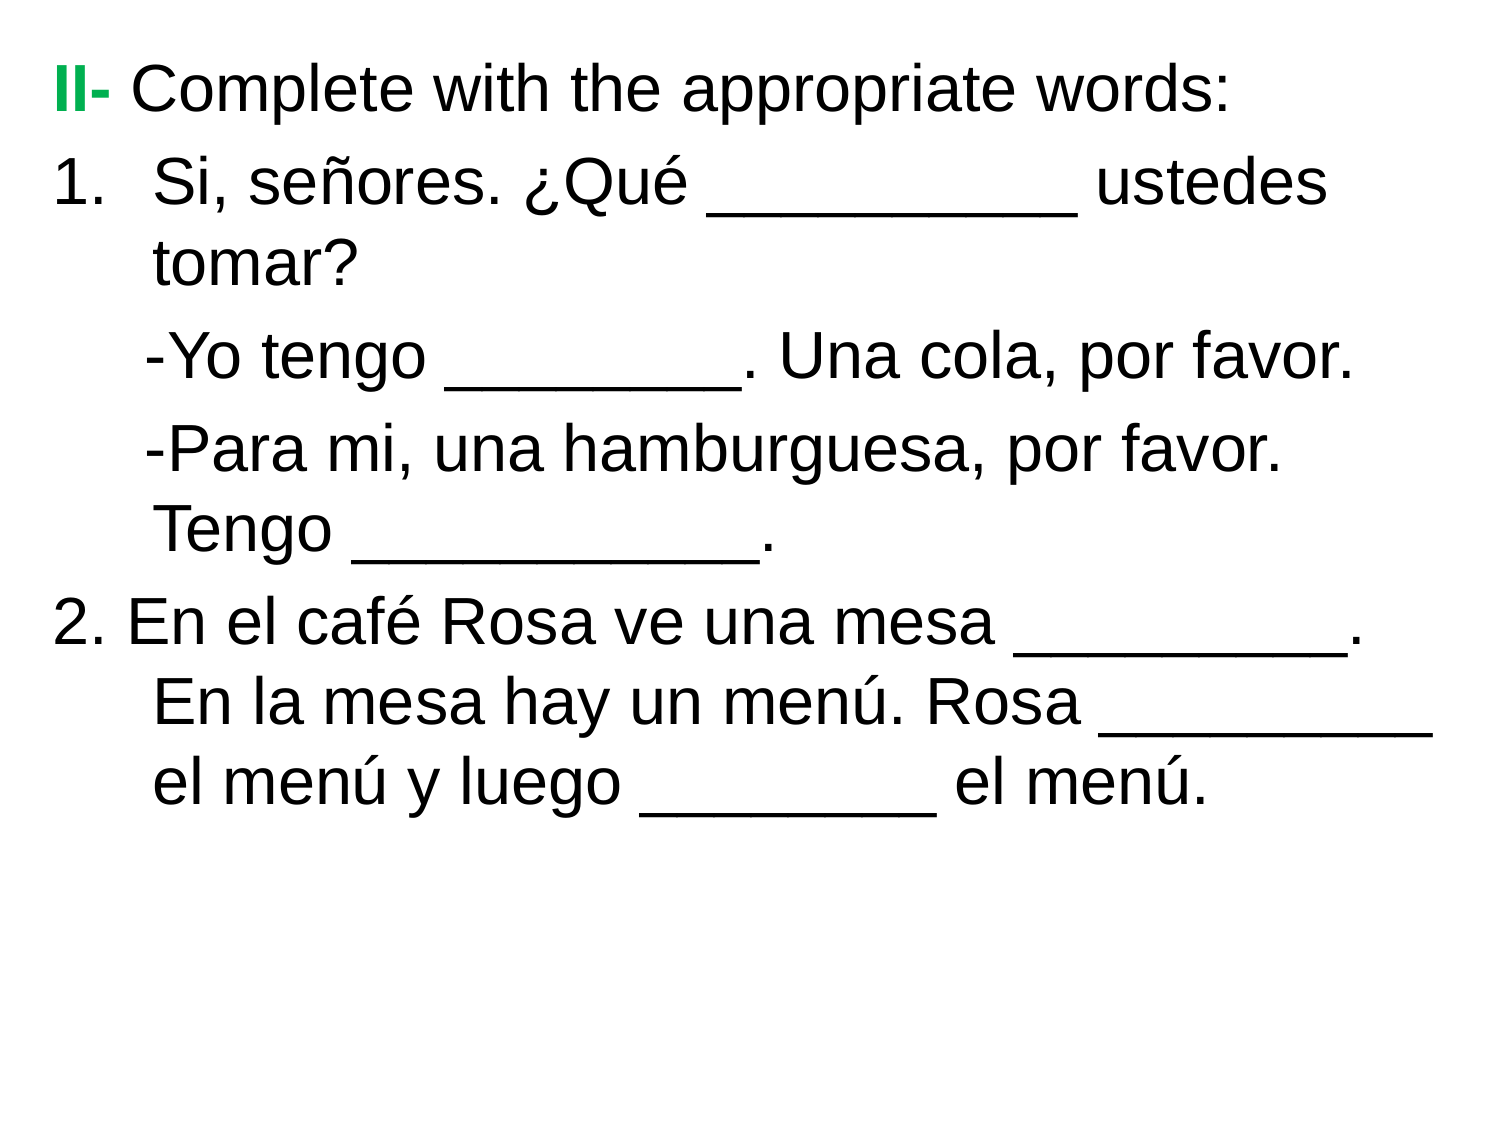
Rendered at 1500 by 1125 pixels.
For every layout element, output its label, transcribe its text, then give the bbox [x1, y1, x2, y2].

list II- Complete with the appropriate words: Si, señores. ¿Qué __________ ustedes tomar? -Yo tengo ________. Una cola, por favor. -Para mi, una hamburguesa, por favor. Tengo ___________. 2. En el café Rosa ve una mesa _________. En la mesa hay un menú. Rosa _________ el menú y luego ________ el menú. [37, 37, 1463, 1088]
